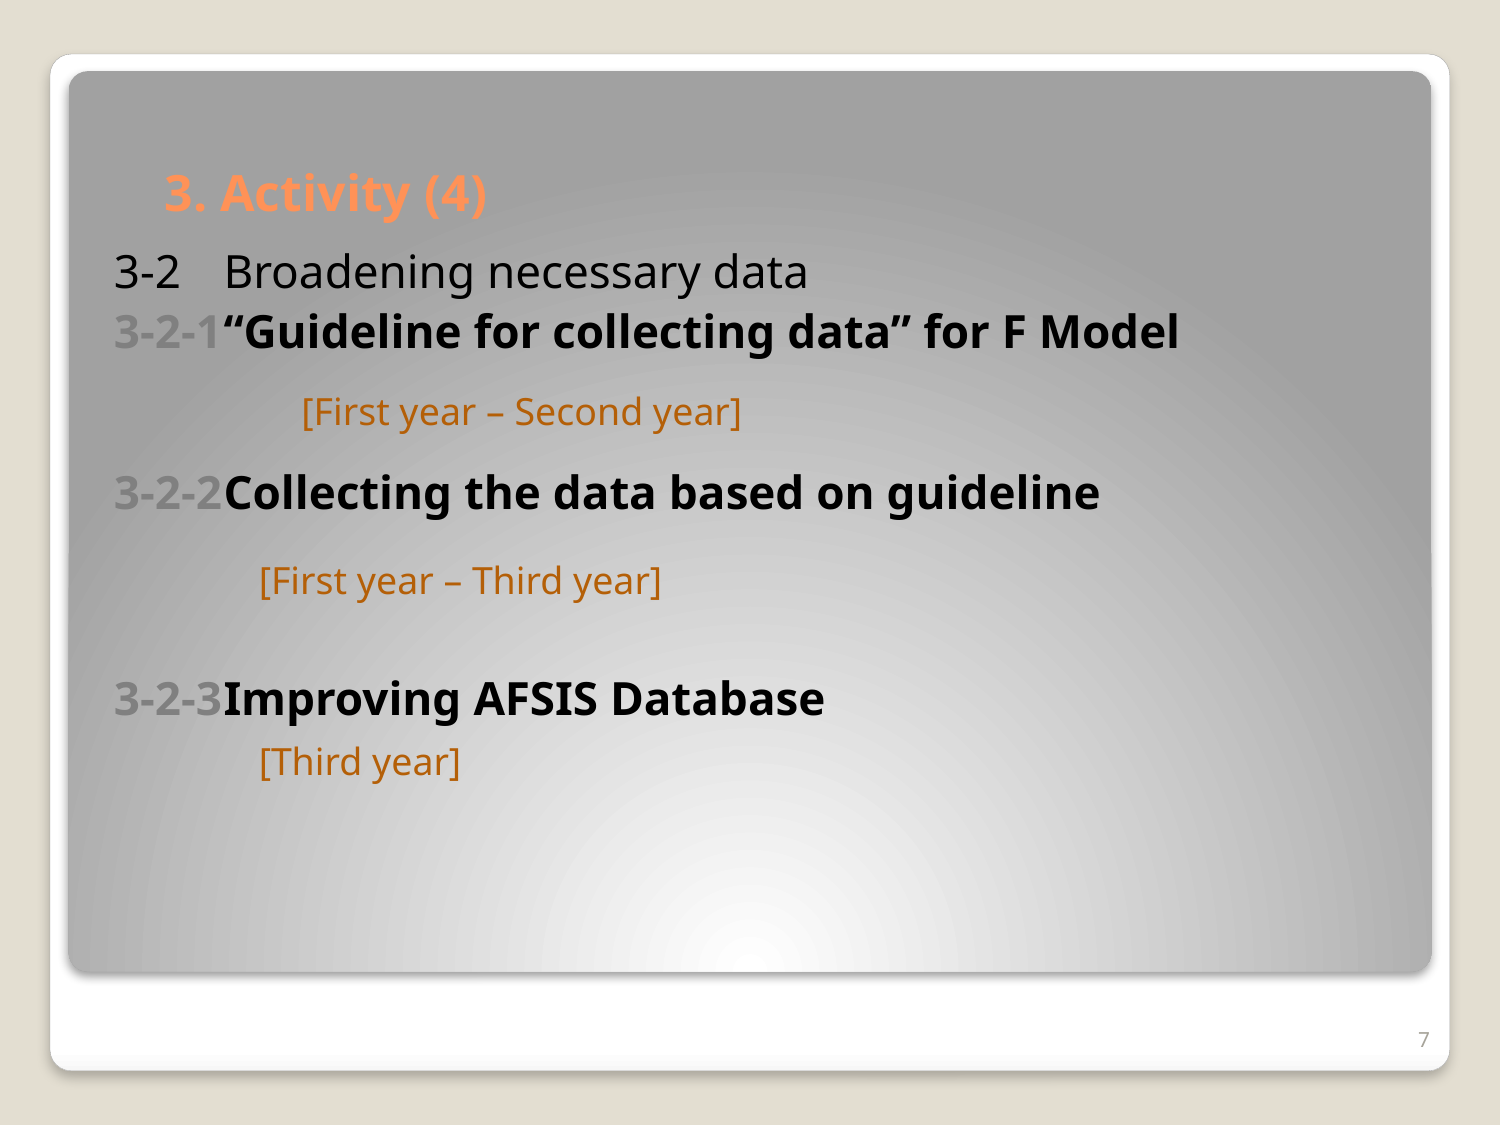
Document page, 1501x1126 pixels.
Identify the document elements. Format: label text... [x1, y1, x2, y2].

list 3-2 Broadening necessary data 3-2-1 “Guideline for collecting data” for F Model [First year – Second year] 3-2-2 Collecting the data based on guideline [First year – Third year] 3-2-3 Improving AFSIS Database [Third year] [0, 227, 1501, 1126]
title 3. Activity (4) [0, 45, 1501, 227]
slide_number 7 [1369, 1002, 1445, 1063]
